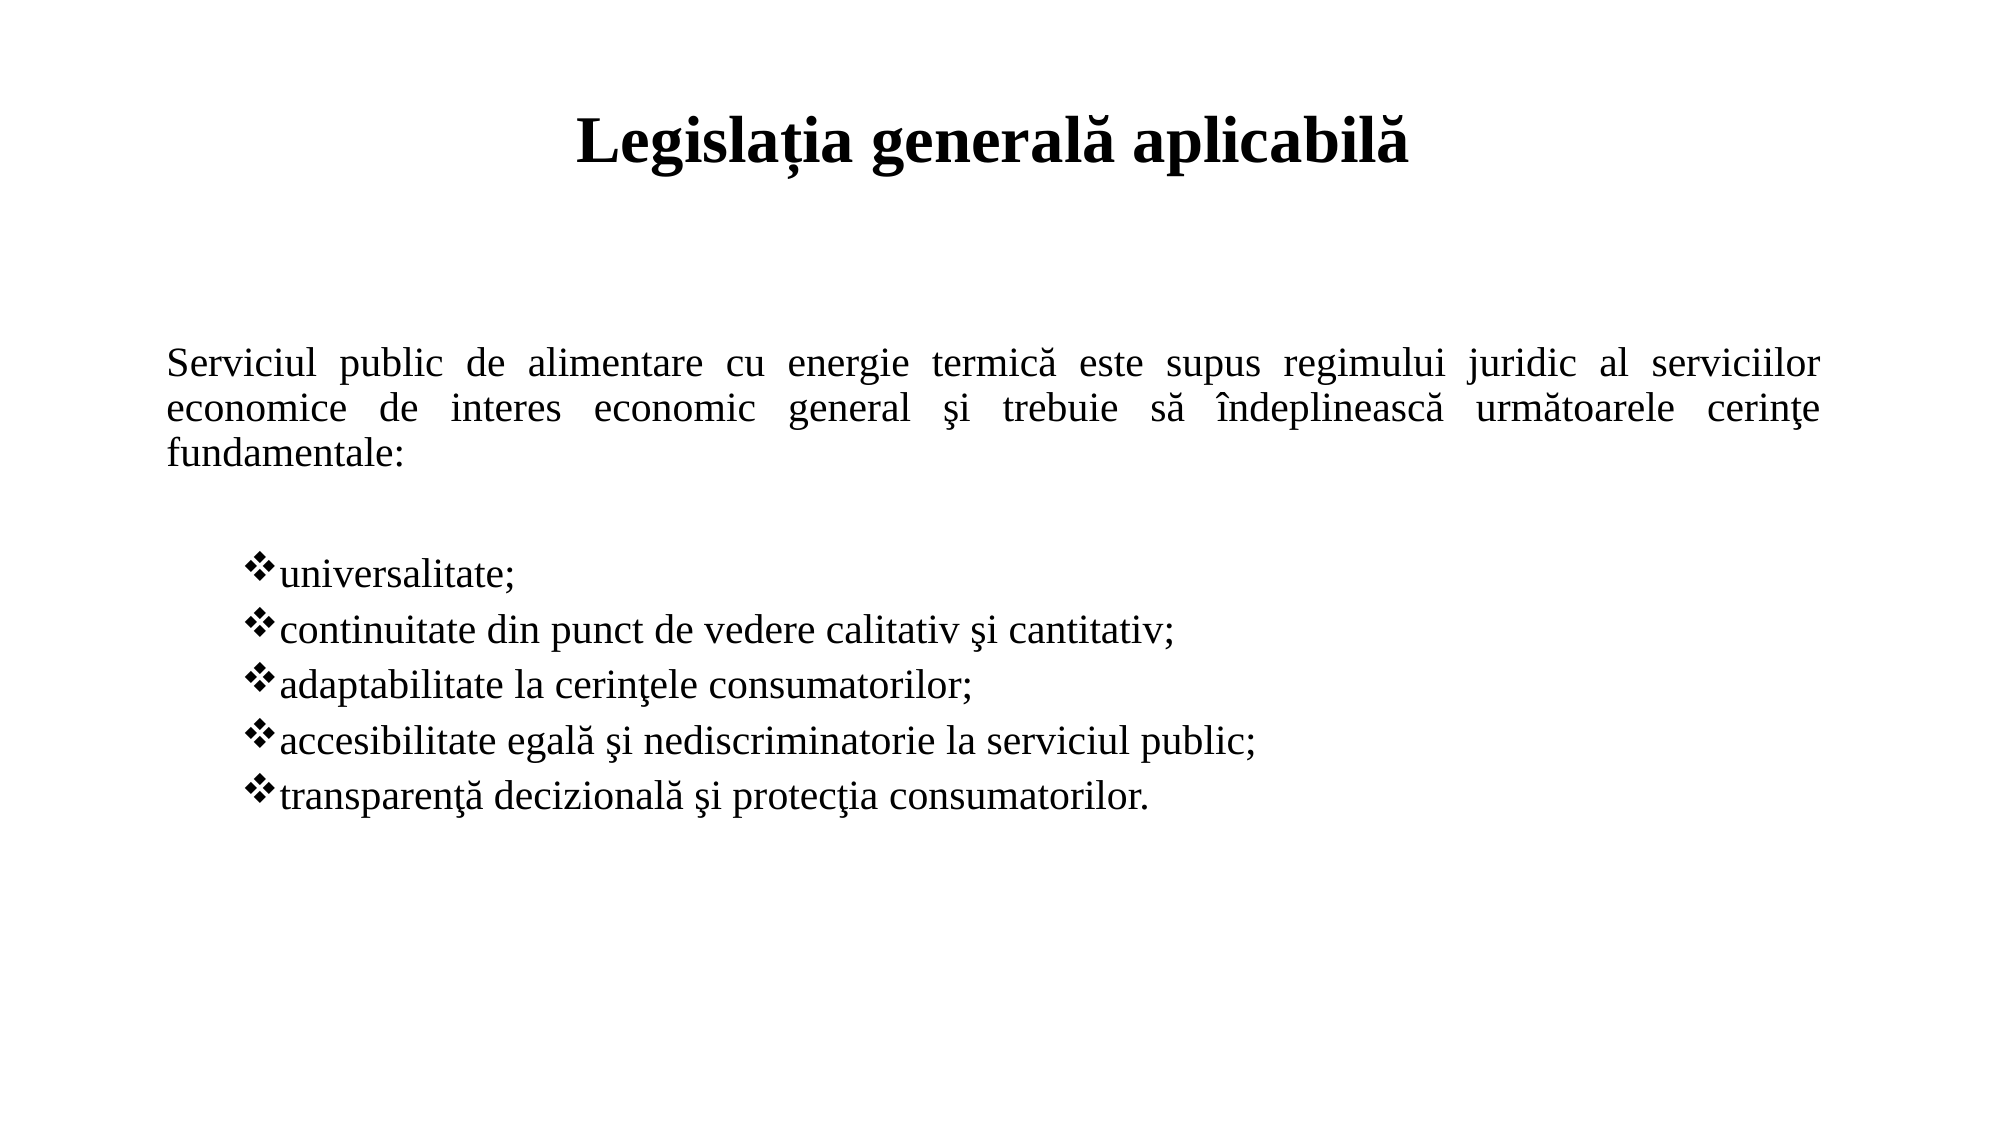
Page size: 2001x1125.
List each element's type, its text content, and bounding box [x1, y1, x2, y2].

list Serviciul public de alimentare cu energie termică este supus regimului juridic al serviciilor economice de interes economic general şi trebuie să îndeplinească următoarele cerinţe fundamentale: universalitate; continuitate din punct de vedere calitativ şi cantitativ; adaptabilitate la cerinţele consumatorilor; accesibilitate egală şi nediscriminatorie la serviciul public; transparenţă decizională şi protecţia consumatorilor. [151, 196, 1838, 949]
title Legislația generală aplicabilă [151, 84, 1838, 196]
